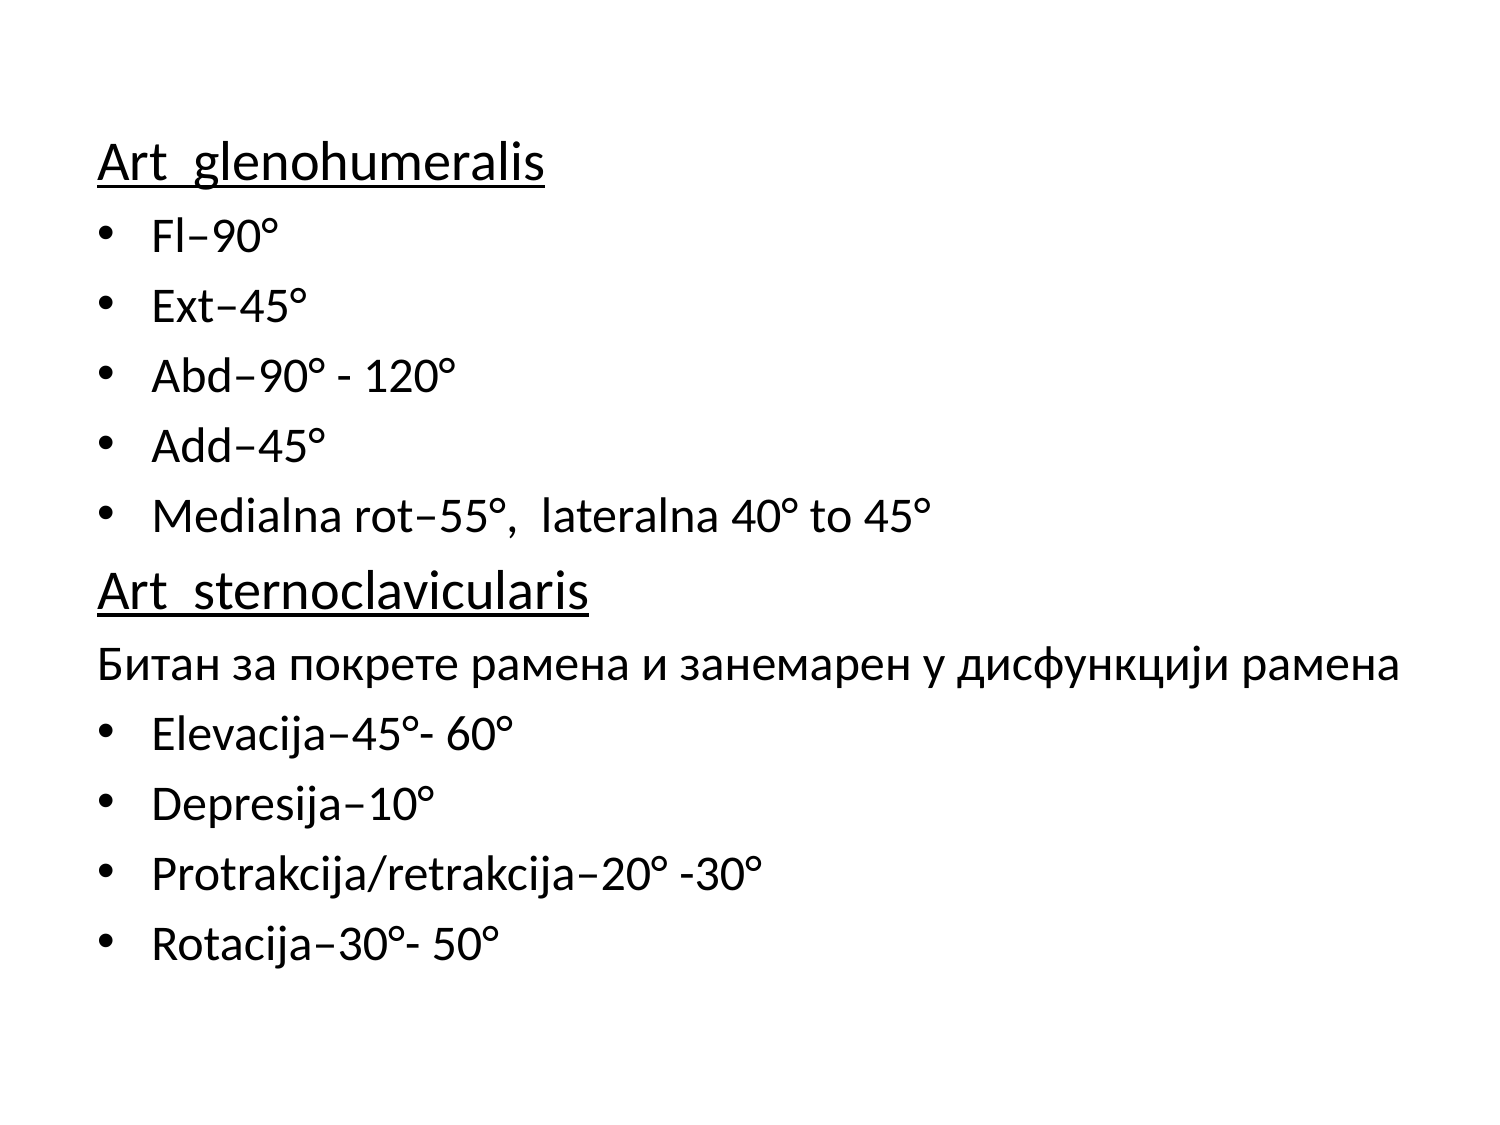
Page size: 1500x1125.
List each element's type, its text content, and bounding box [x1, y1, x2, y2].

list Art glenohumeralis Fl–90° Ext–45° Abd–90° - 120° Add–45° Medialna rot–55°, lateralna 40° to 45° Art sternoclavicularis Битан за покрете рамена и занемарен у дисфункцији рамена Elevacija–45°- 60° Depresija–10° Protrakcija/retrakcija–20° -30° Rotacija–30°- 50° [82, 117, 1432, 1001]
